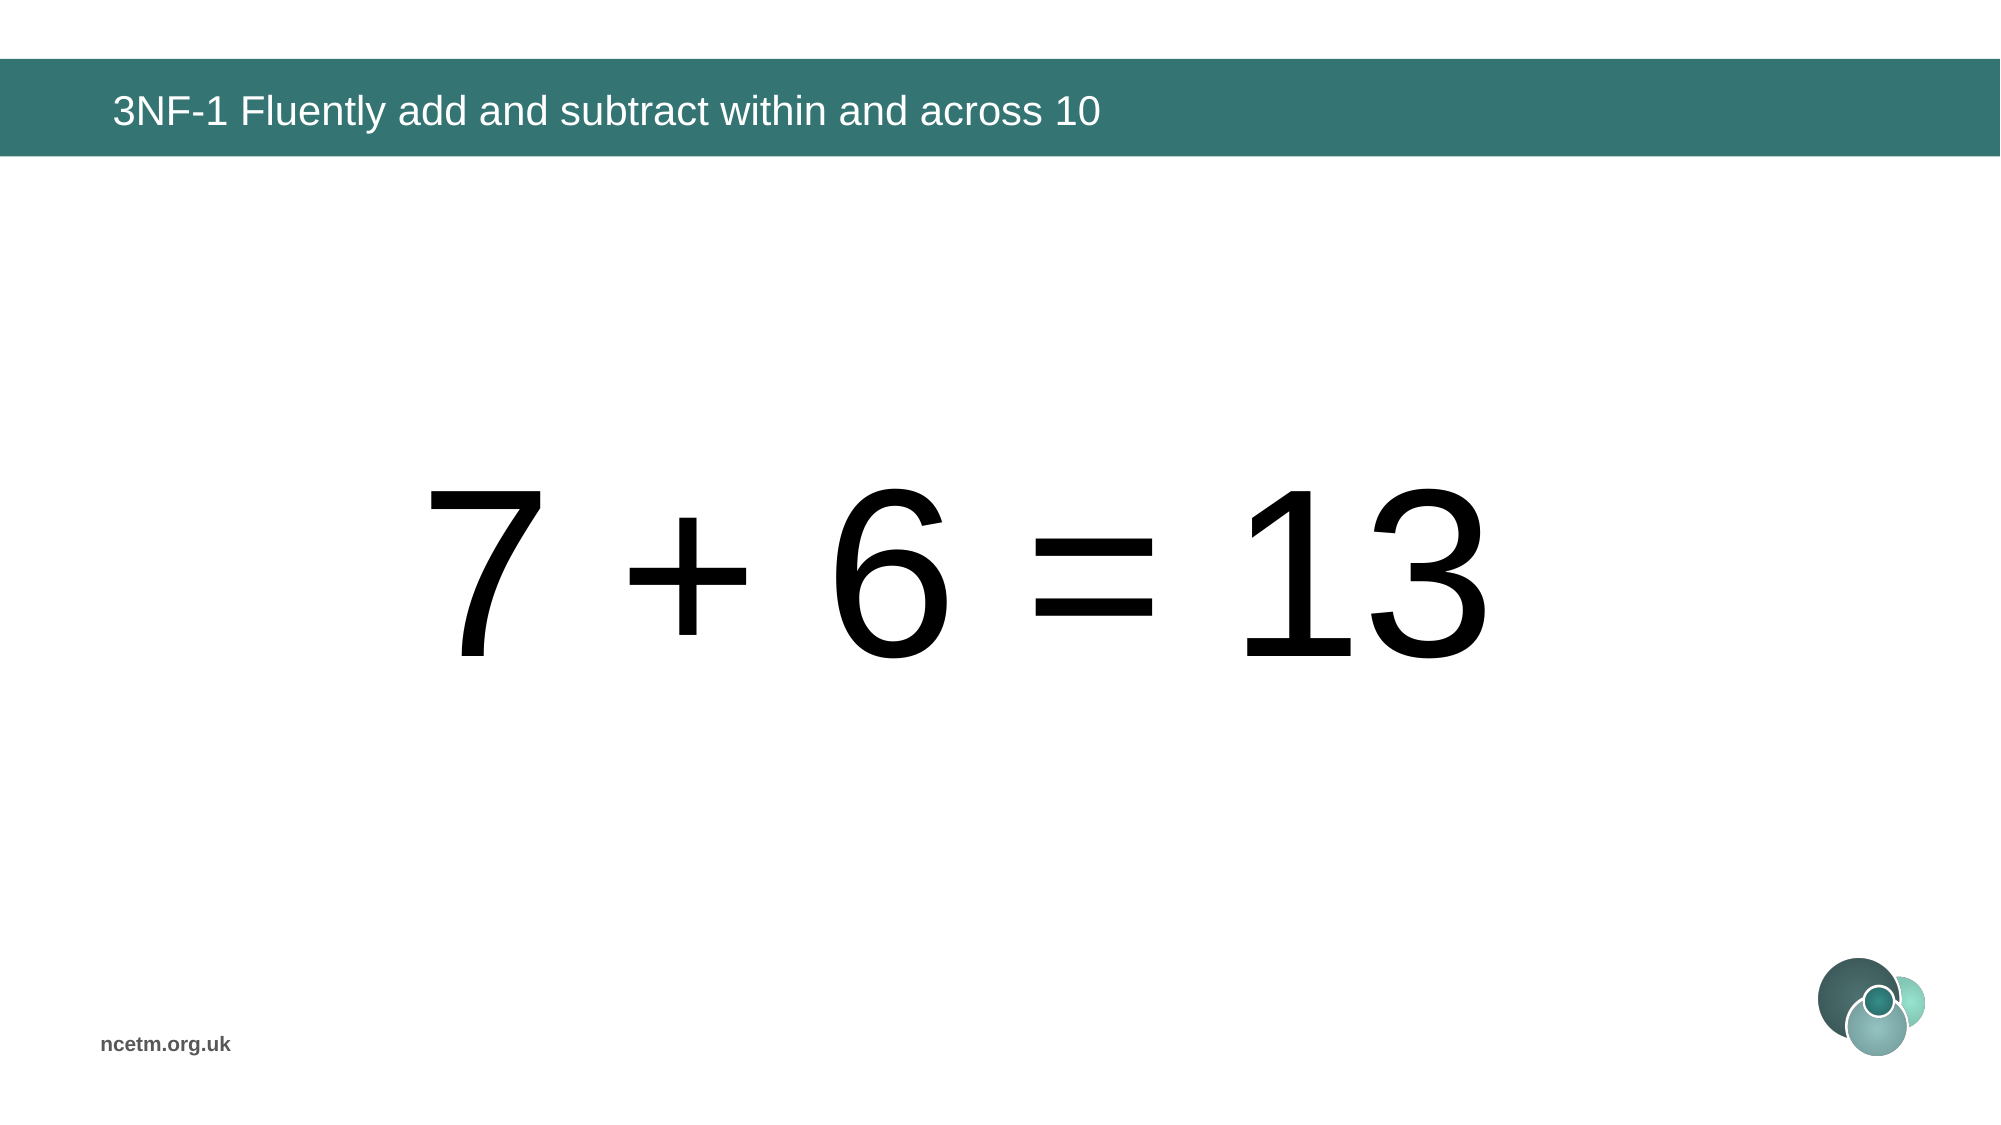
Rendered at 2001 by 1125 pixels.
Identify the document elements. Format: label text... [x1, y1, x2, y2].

title 3NF-1 Fluently add and subtract within and across 10 [97, 76, 1945, 147]
text_box 13 [1214, 409, 1511, 712]
text_box 7 + 6 = [404, 409, 1214, 712]
picture [1818, 958, 1925, 1056]
